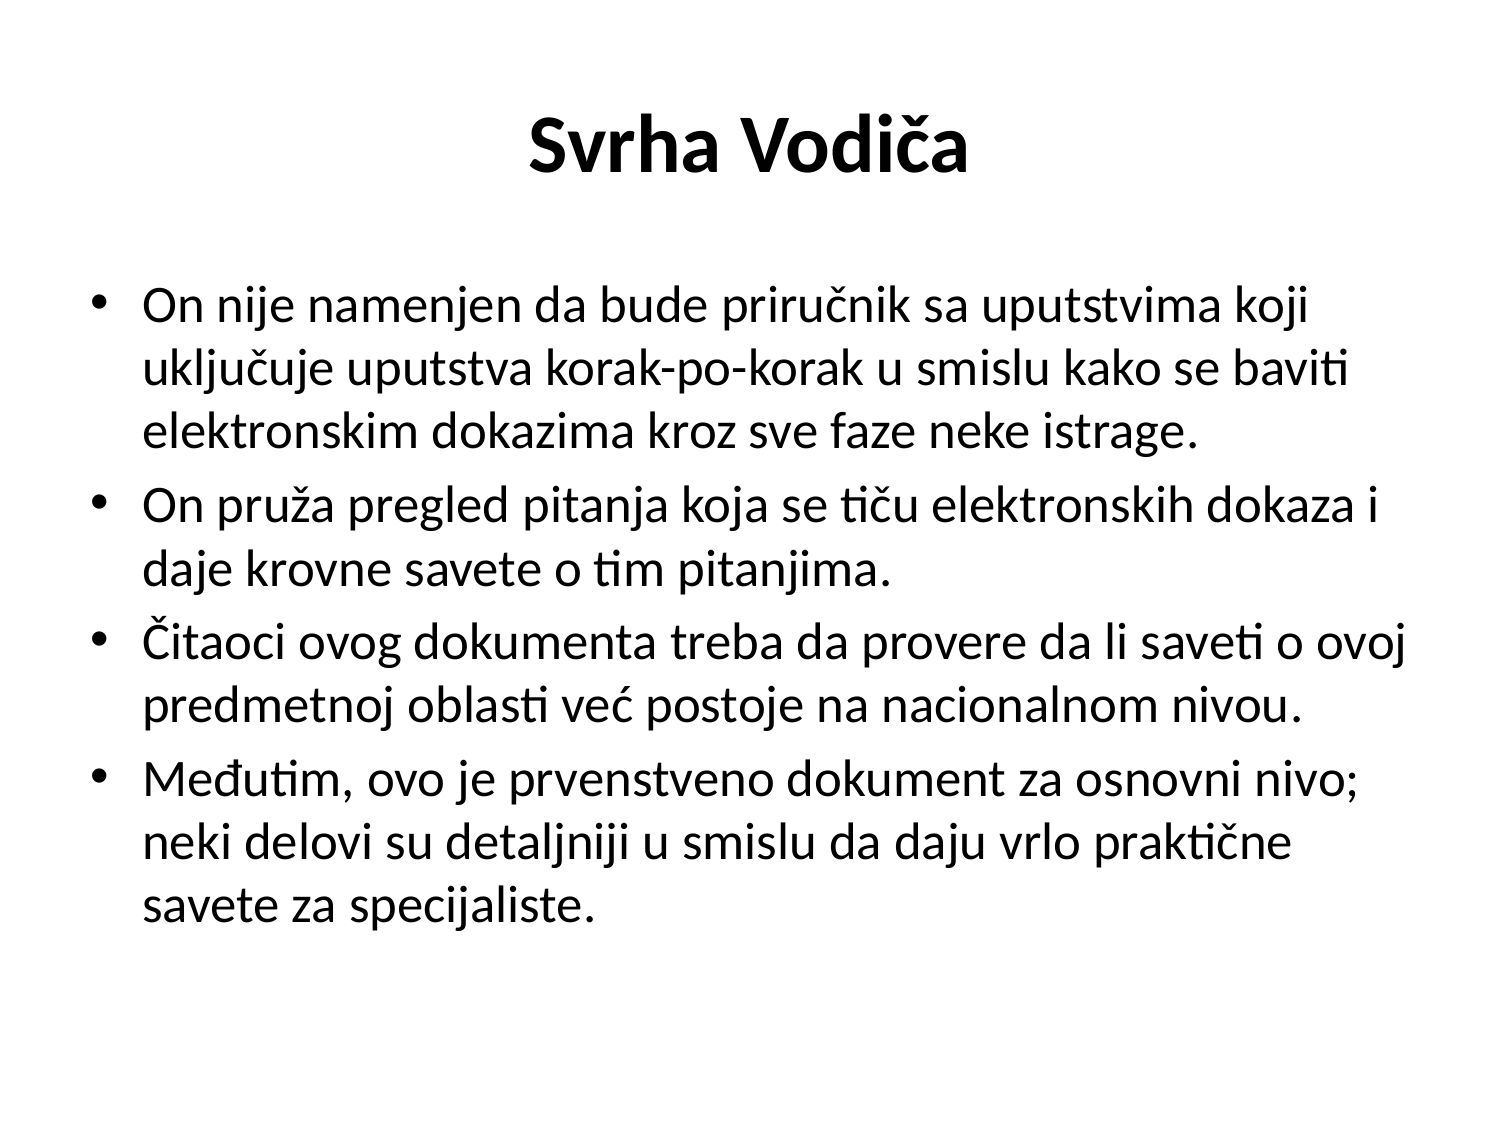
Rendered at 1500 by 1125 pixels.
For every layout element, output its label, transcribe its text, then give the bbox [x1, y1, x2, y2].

title Svrha Vodiča [75, 45, 1425, 233]
list On nije namenjen da bude priručnik sa uputstvima koji uključuje uputstva korak-po-korak u smislu kako se baviti elektronskim dokazima kroz sve faze neke istrage. On pruža pregled pitanja koja se tiču elektronskih dokaza i daje krovne savete o tim pitanjima. Čitaoci ovog dokumenta treba da provere da li saveti o ovoj predmetnoj oblasti već postoje na nacionalnom nivou. Međutim, ovo je prvenstveno dokument za osnovni nivo; neki delovi su detaljniji u smislu da daju vrlo praktične savete za specijaliste. [75, 262, 1425, 1005]
